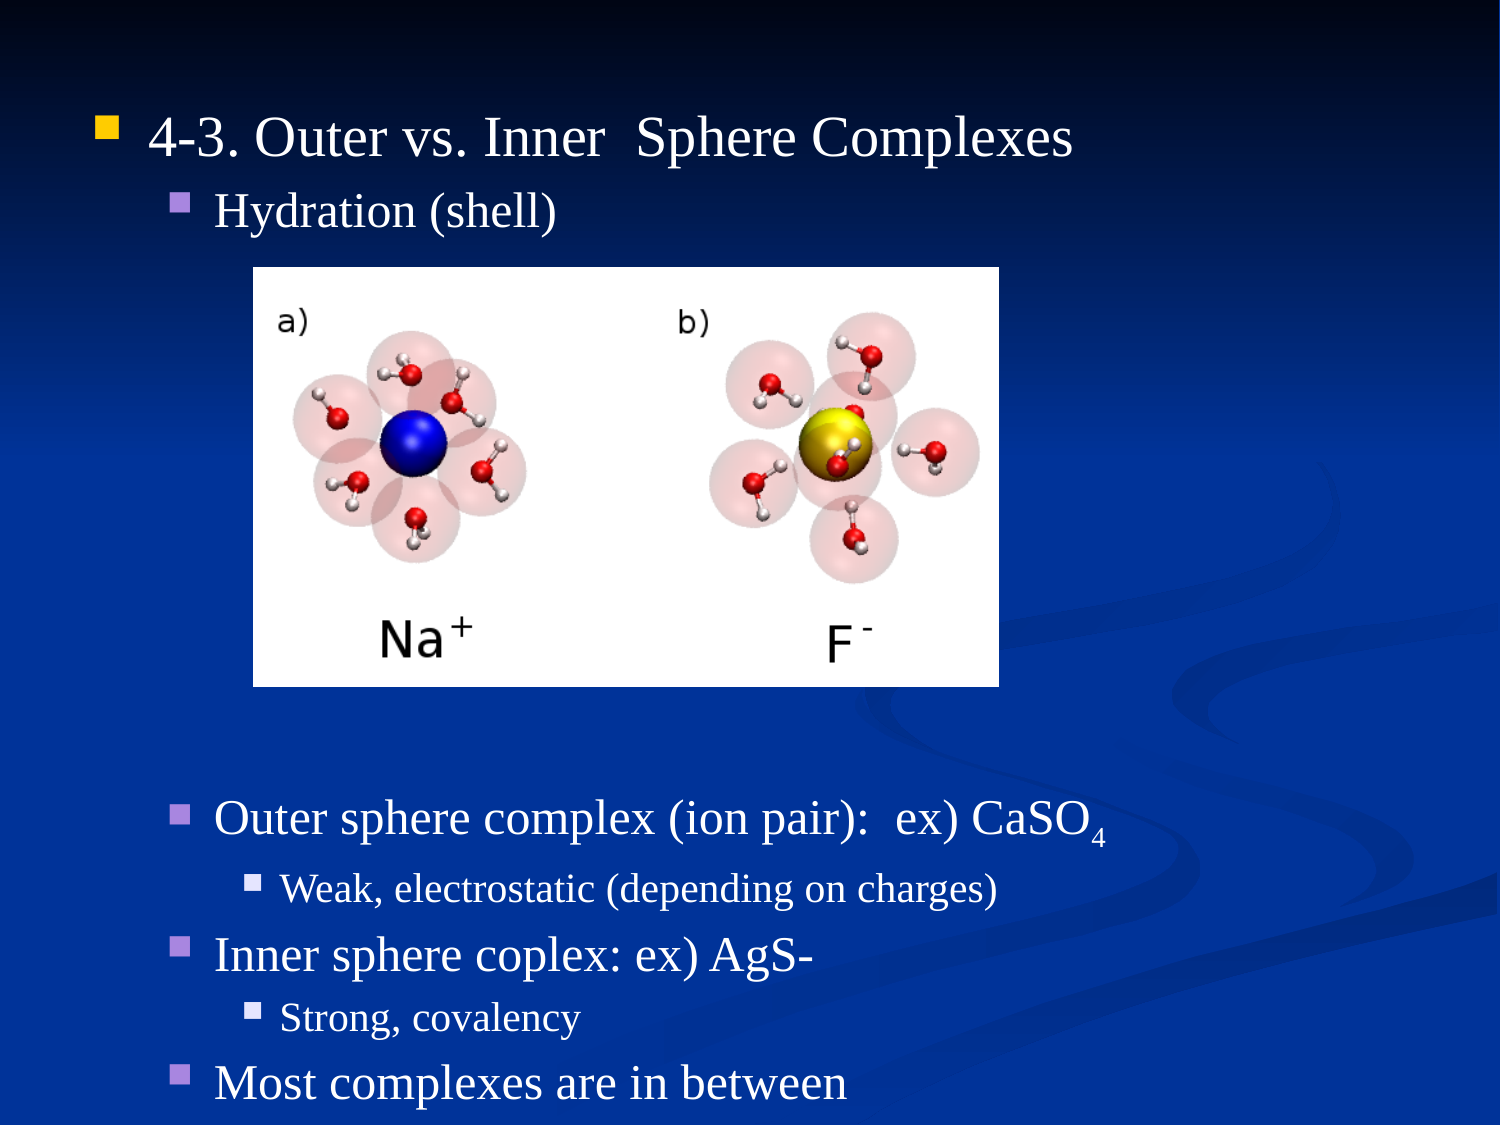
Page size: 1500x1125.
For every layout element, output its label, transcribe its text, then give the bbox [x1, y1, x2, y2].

picture [253, 266, 999, 687]
list 4-3. Outer vs. Inner Sphere Complexes Hydration (shell) Outer sphere complex (ion pair): ex) CaSO4 Weak, electrostatic (depending on charges) Inner sphere coplex: ex) AgS- Strong, covalency Most complexes are in between [76, 89, 1428, 1036]
